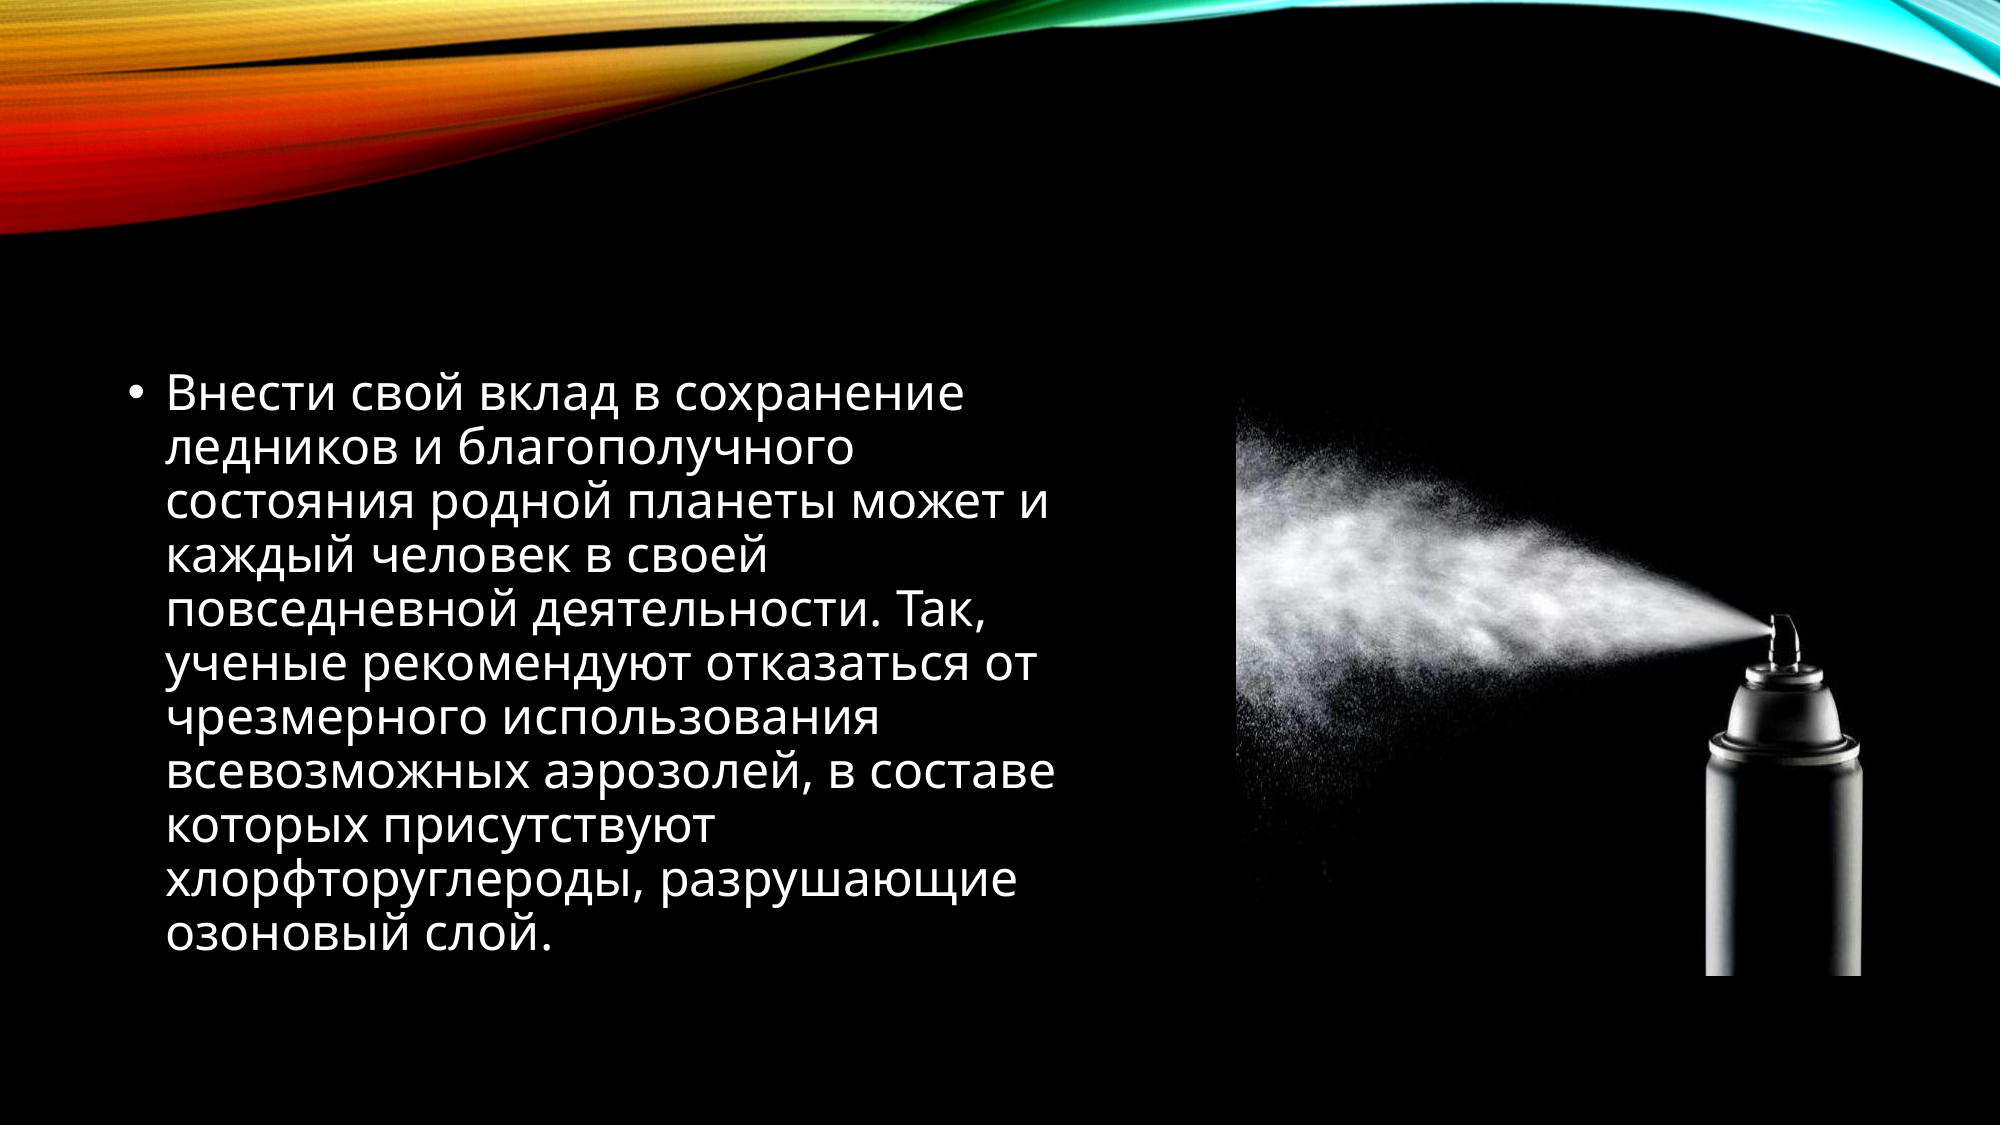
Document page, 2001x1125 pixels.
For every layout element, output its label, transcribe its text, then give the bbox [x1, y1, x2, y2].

picture [0, 0, 2000, 237]
list Внести свой вклад в сохранение ледников и благополучного состояния родной планеты может и каждый человек в своей повседневной деятельности. Так, ученые рекомендуют отказаться от чрезмерного использования всевозможных аэрозолей, в составе которых присутствуют хлорфторуглероды, разрушающие озоновый слой. [112, 360, 1095, 1021]
picture [1235, 396, 1922, 977]
